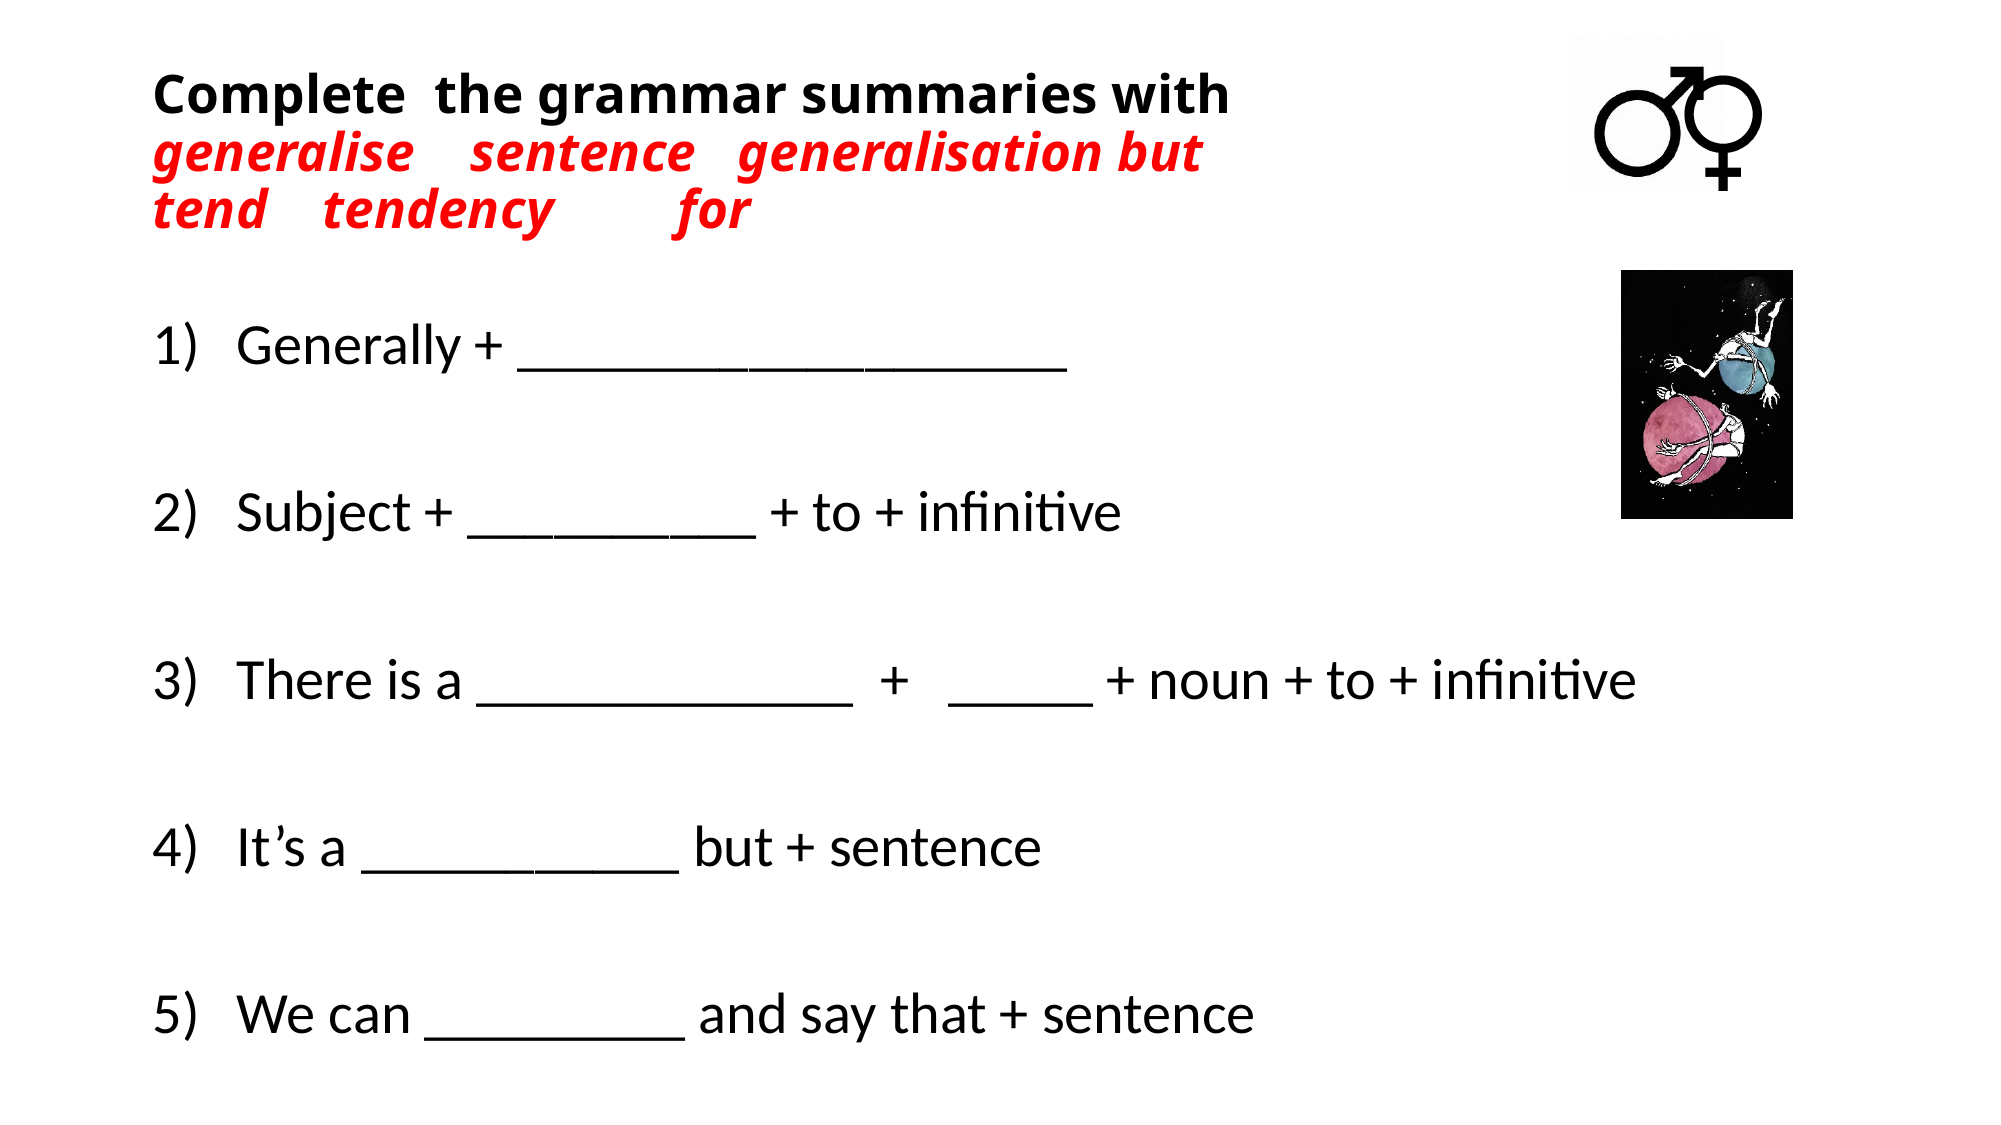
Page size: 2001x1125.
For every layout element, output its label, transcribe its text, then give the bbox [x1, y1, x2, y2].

list Generally + ___________________ Subject + __________ + to + infinitive There is a _____________ + _____ + noun + to + infinitive It’s a ___________ but + sentence We can _________ and say that + sentence [137, 306, 1863, 1125]
title Complete the grammar summaries with generalise sentence generalisation but tend tendency for [137, 59, 1863, 248]
picture [1567, 37, 1793, 202]
picture [1621, 270, 1793, 519]
